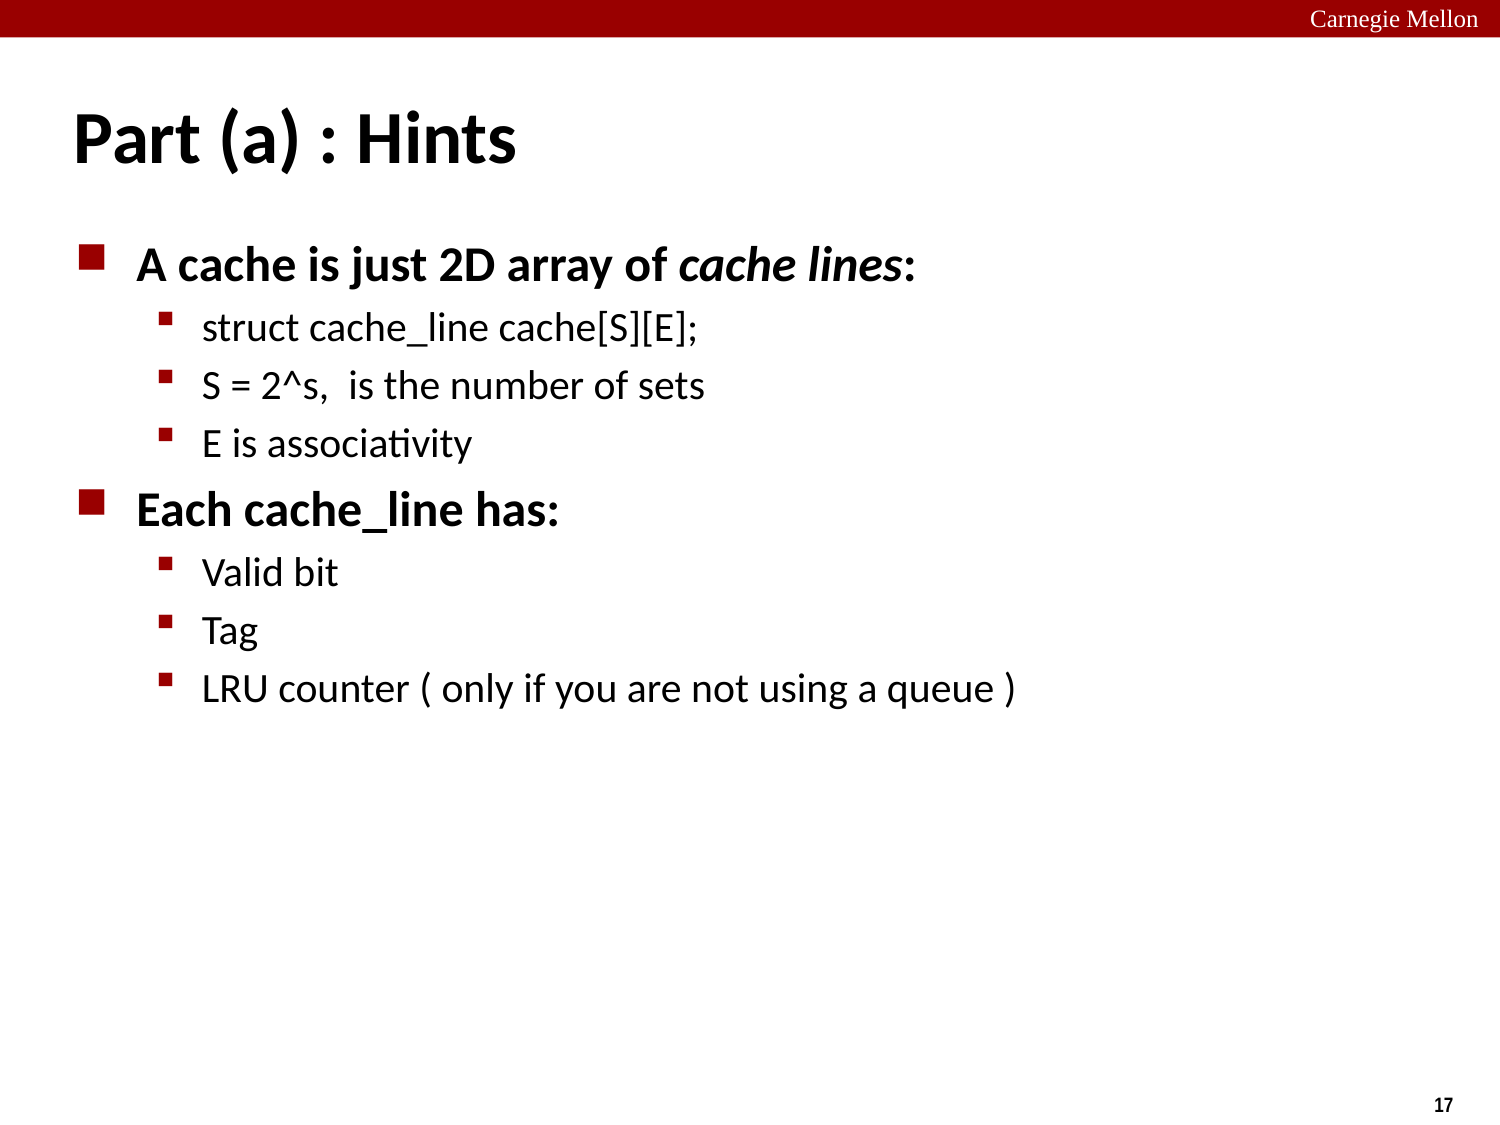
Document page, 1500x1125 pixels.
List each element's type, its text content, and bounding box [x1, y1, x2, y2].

list A cache is just 2D array of cache lines: struct cache_line cache[S][E]; S = 2^s, is the number of sets E is associativity Each cache_line has: Valid bit Tag LRU counter ( only if you are not using a queue ) [64, 223, 1361, 1040]
title Part (a) : Hints [58, 32, 1305, 236]
